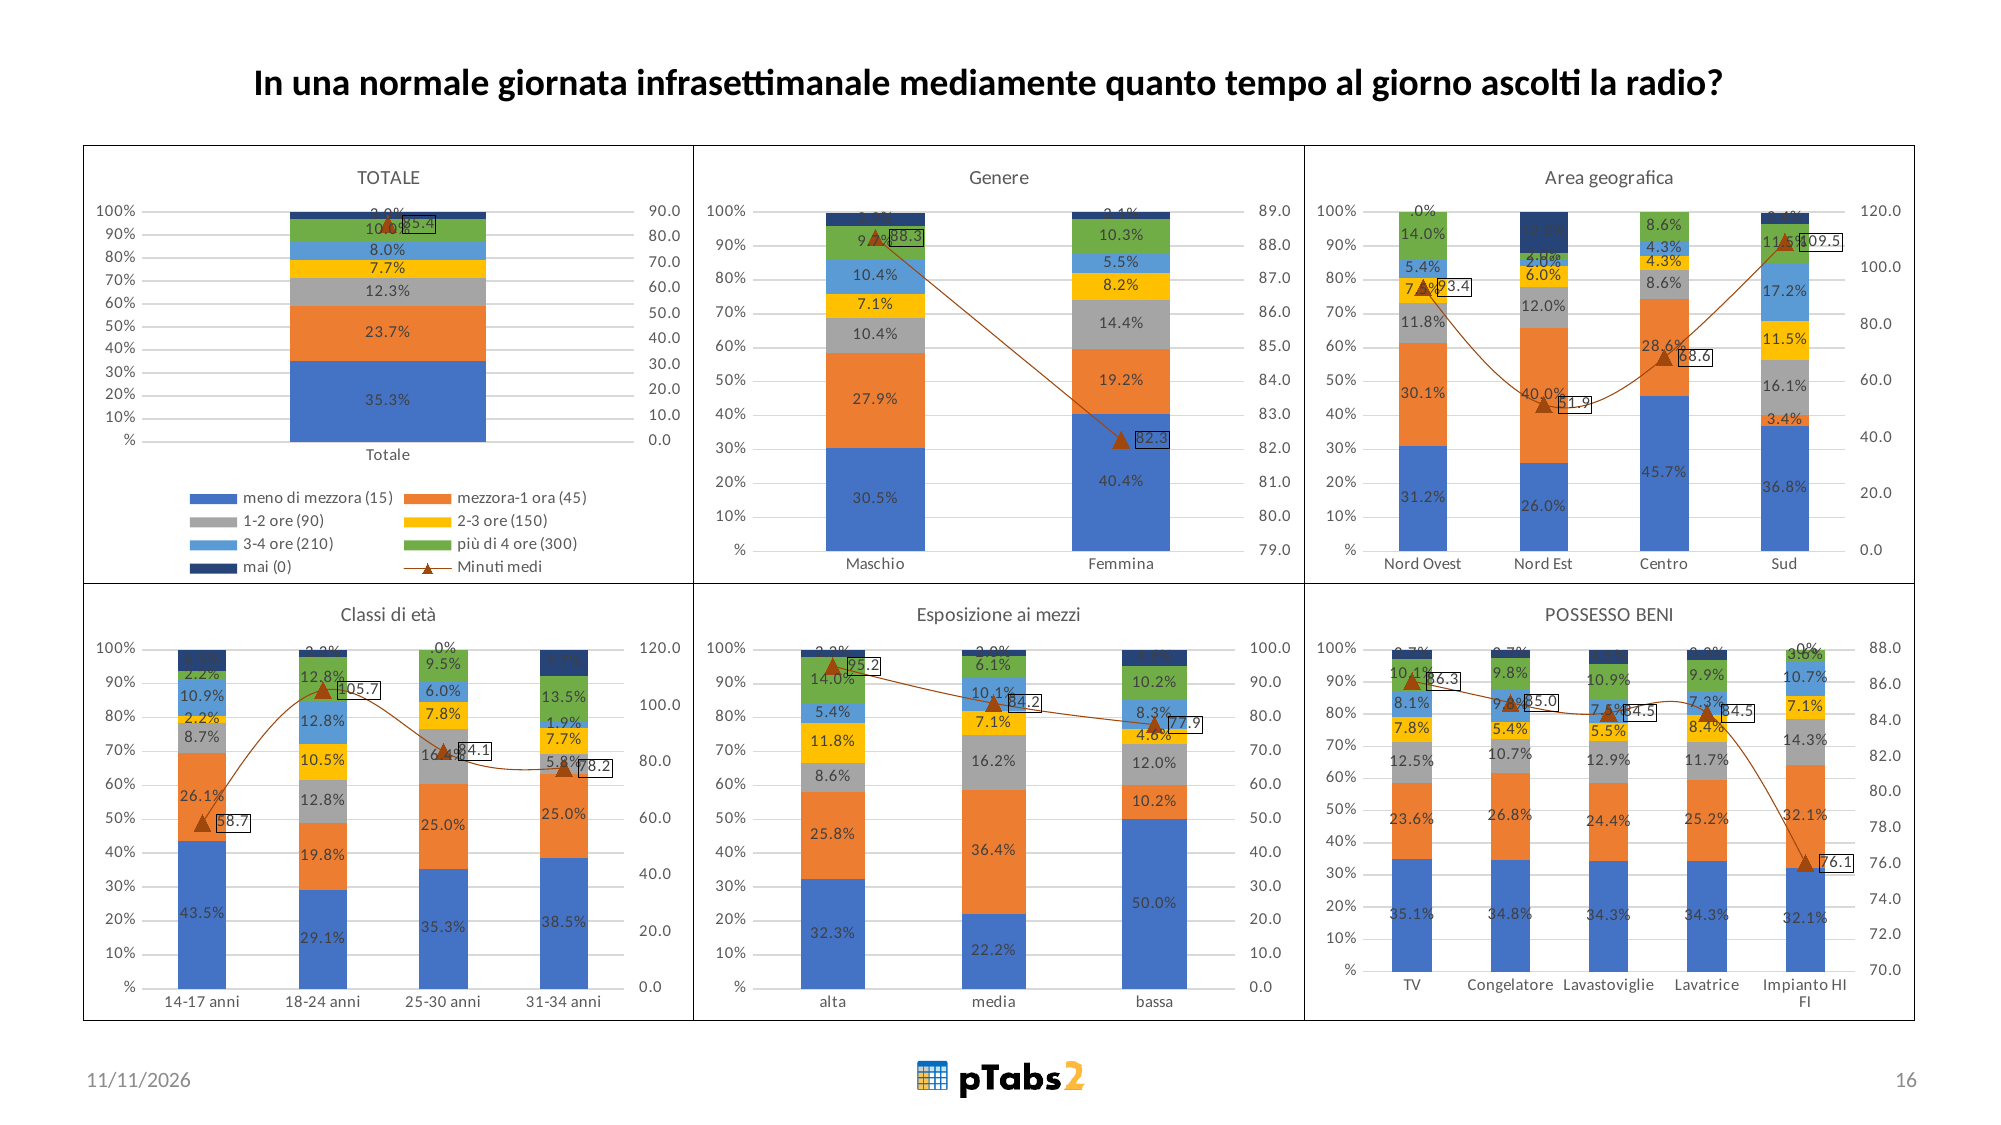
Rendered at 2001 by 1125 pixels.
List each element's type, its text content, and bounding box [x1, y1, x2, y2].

slide_number 16 [1482, 1055, 1933, 1103]
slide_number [70, 1055, 512, 1103]
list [913, 1058, 1087, 1100]
title In una normale giornata infrasettimanale mediamente quanto tempo al giorno ascolti la radio? [104, 52, 1875, 115]
chart [83, 145, 1915, 1021]
